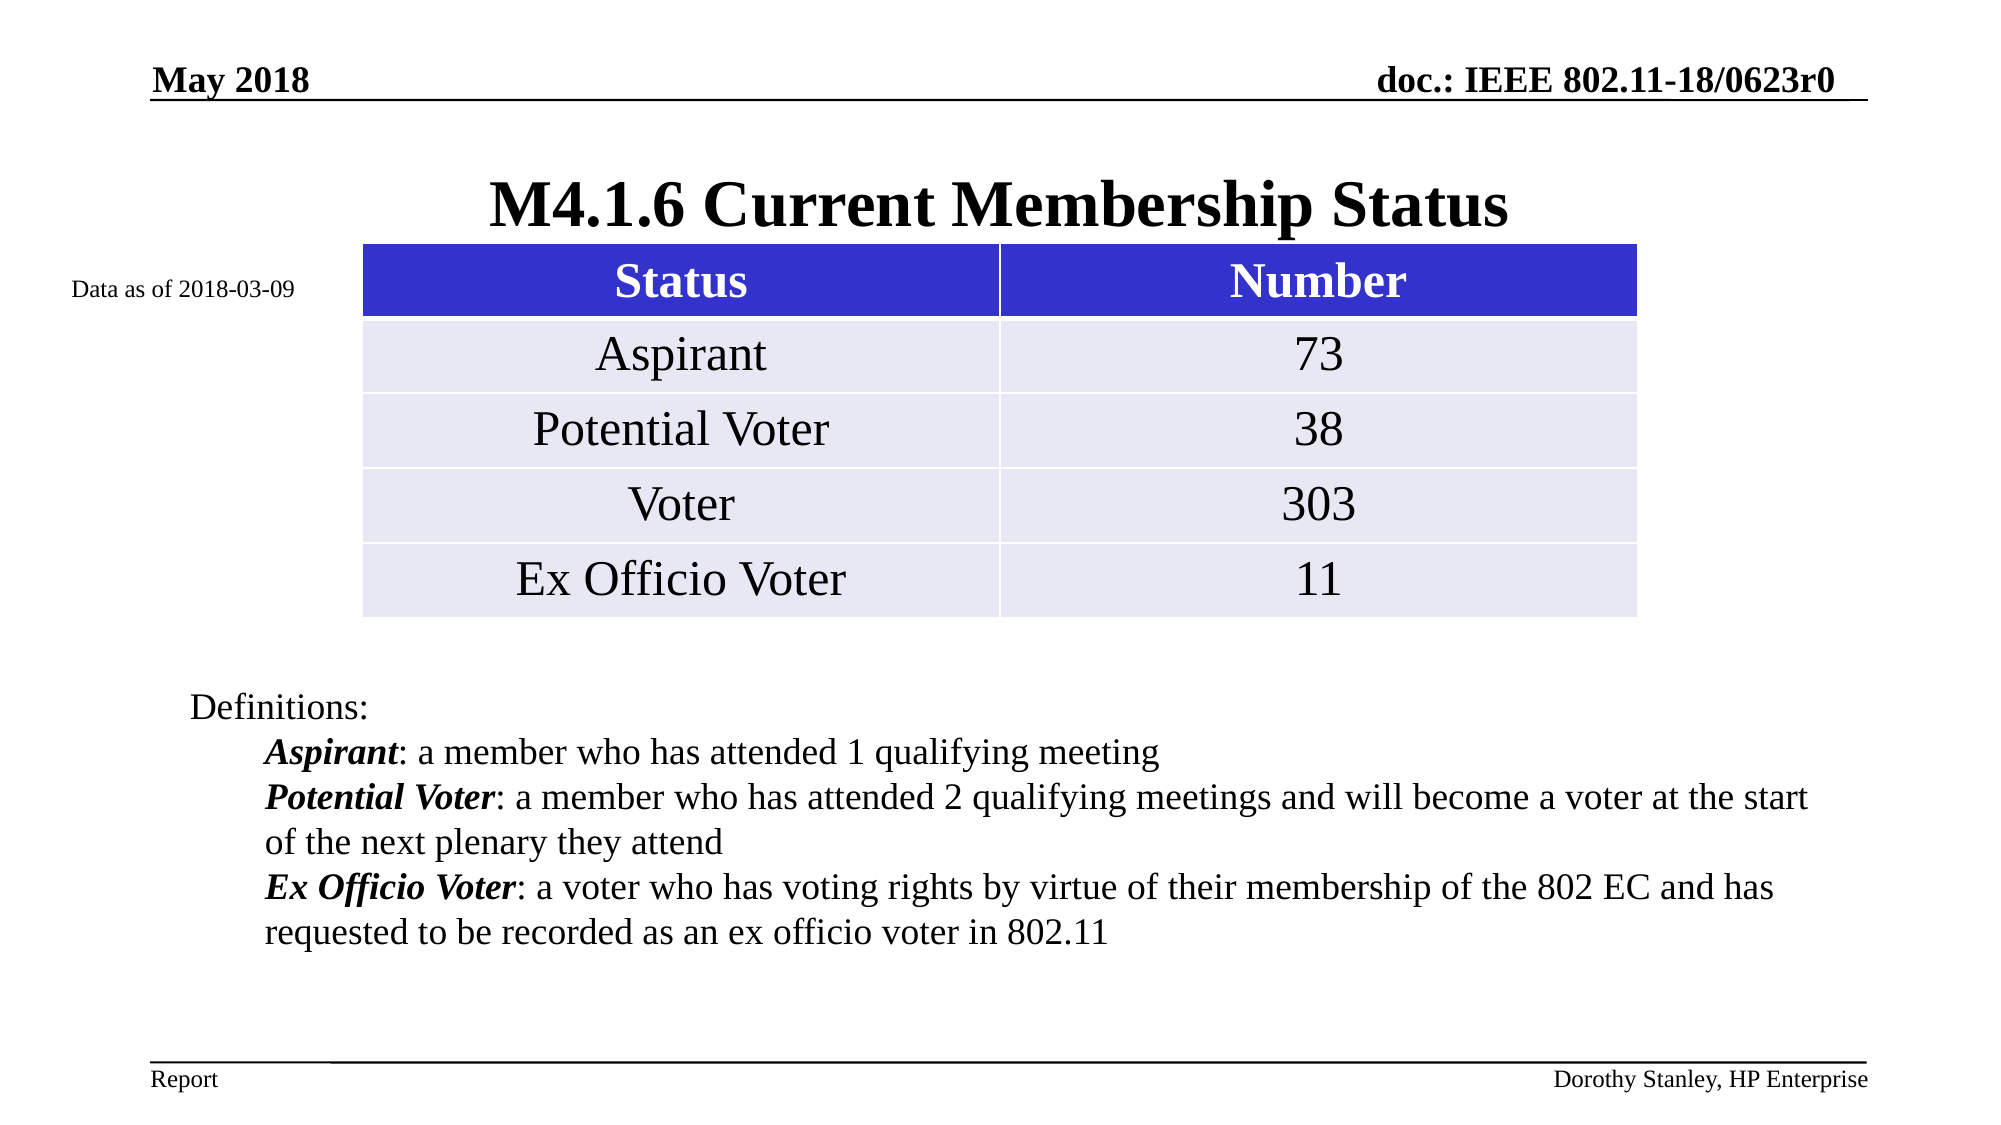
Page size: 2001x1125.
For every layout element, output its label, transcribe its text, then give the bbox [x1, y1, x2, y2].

table_cell 73 [1001, 321, 1637, 392]
table_cell Ex Officio Voter [363, 544, 999, 617]
text_box Definitions: Aspirant: a member who has attended 1 qualifying meeting Potential Voter: a member who has attended 2 qualifying meetings and will become a voter at the start of the next plenary they attend Ex Officio Voter: a voter who has voting rights by virtue of their membership of the 802 EC and has requested to be recorded as an ex officio voter in 802.11 [174, 674, 1850, 960]
table_header Number [1001, 244, 1637, 316]
table_cell Potential Voter [363, 394, 999, 467]
title M4.1.6 Current Membership Status [150, 112, 1850, 288]
table_cell Aspirant [363, 321, 999, 392]
footer Dorothy Stanley, HP Enterprise [1512, 1061, 1869, 1093]
table_cell Voter [363, 469, 999, 542]
table_header Status [363, 244, 999, 316]
table_cell 11 [1001, 544, 1637, 617]
table_cell 303 [1001, 469, 1637, 542]
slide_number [152, 54, 406, 101]
table_cell 38 [1001, 394, 1637, 467]
text_box Data as of 2018-03-09 [56, 264, 362, 310]
